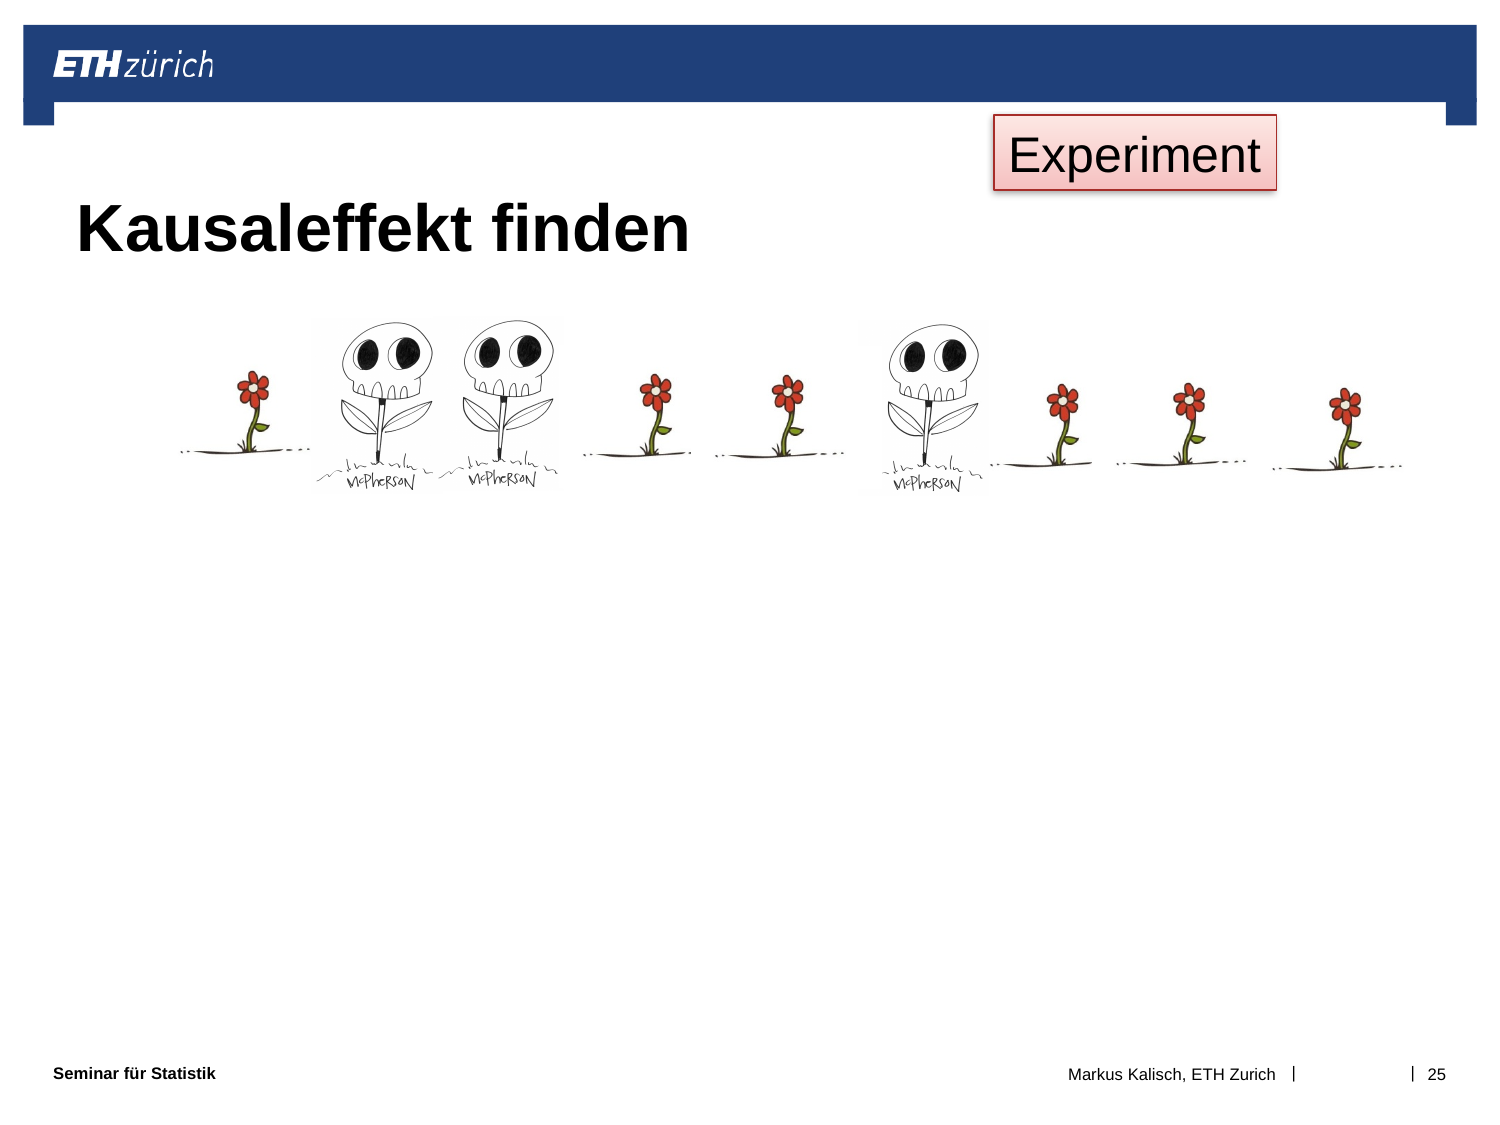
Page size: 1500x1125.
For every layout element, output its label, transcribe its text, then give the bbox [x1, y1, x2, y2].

text_box Experiment [993, 114, 1277, 191]
footer Markus Kalisch, ETH Zurich [750, 1034, 1277, 1112]
picture [156, 315, 1440, 502]
title Kausaleffekt finden [53, 100, 1447, 1022]
slide_number 25 [1415, 1034, 1459, 1112]
